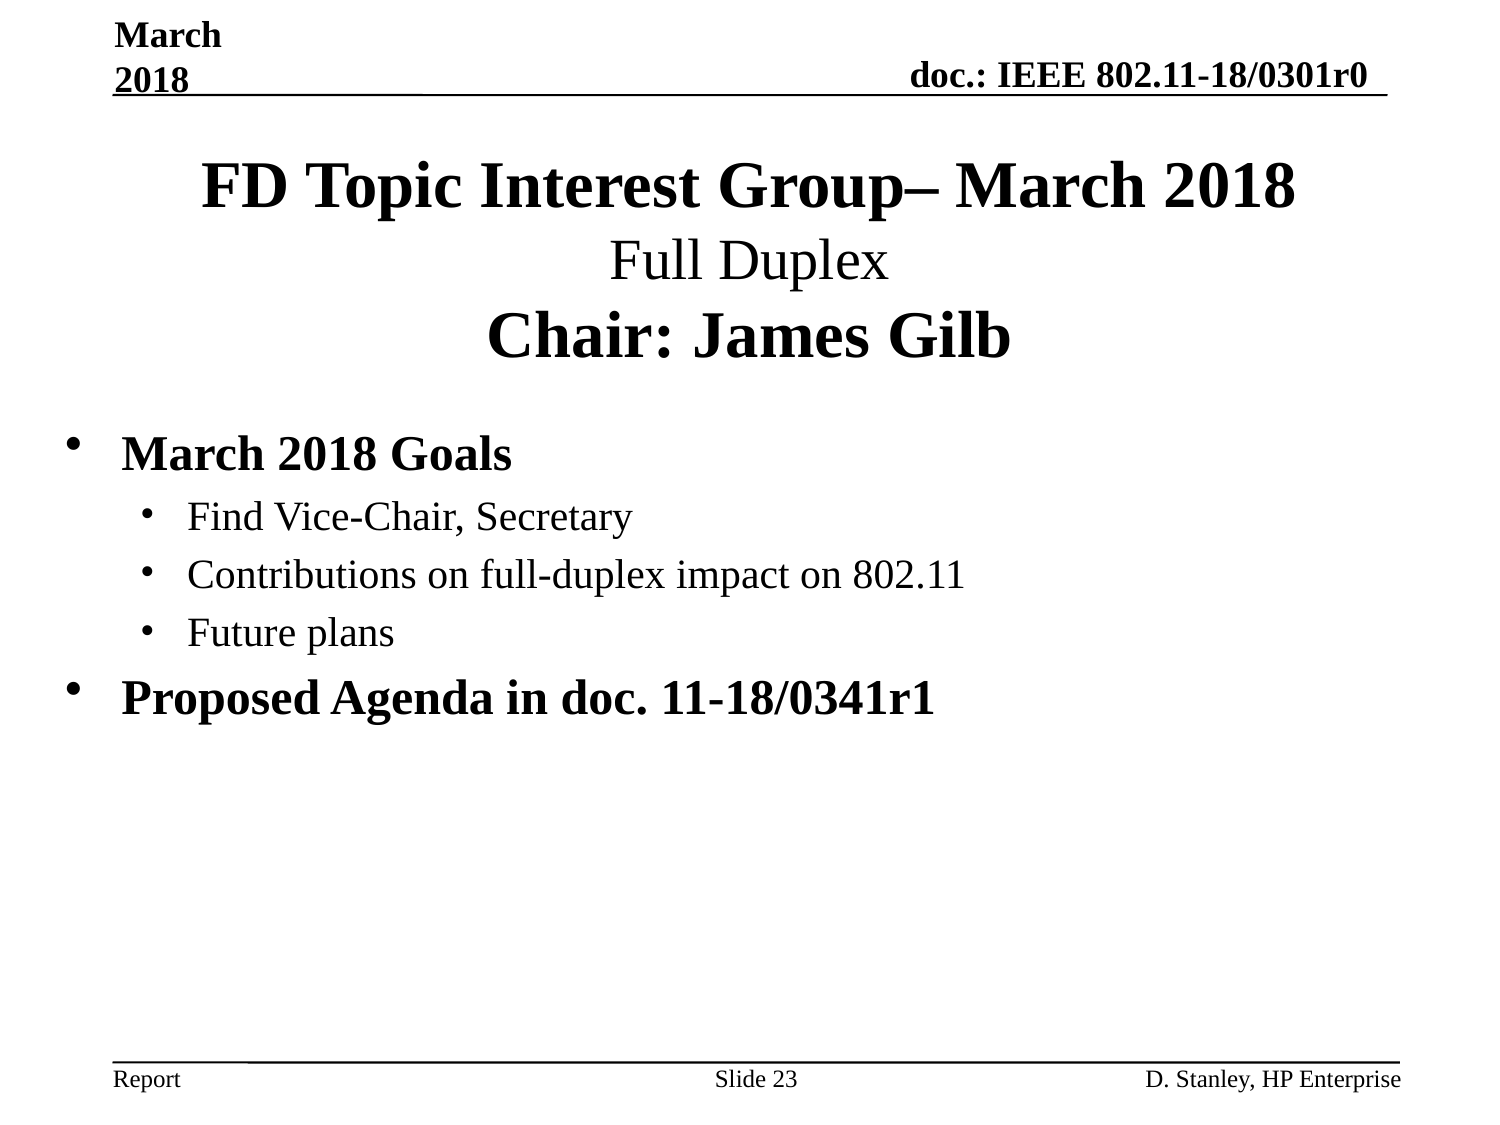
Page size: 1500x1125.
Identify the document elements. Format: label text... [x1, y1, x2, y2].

title FD Topic Interest Group– March 2018 Full Duplex Chair: James Gilb [112, 137, 1388, 375]
slide_number Slide 23 [712, 1062, 800, 1093]
footer D. Stanley, HP Enterprise [1057, 1062, 1402, 1093]
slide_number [114, 54, 269, 100]
list March 2018 Goals Find Vice-Chair, Secretary Contributions on full-duplex impact on 802.11 Future plans Proposed Agenda in doc. 11-18/0341r1 [50, 412, 1450, 1063]
